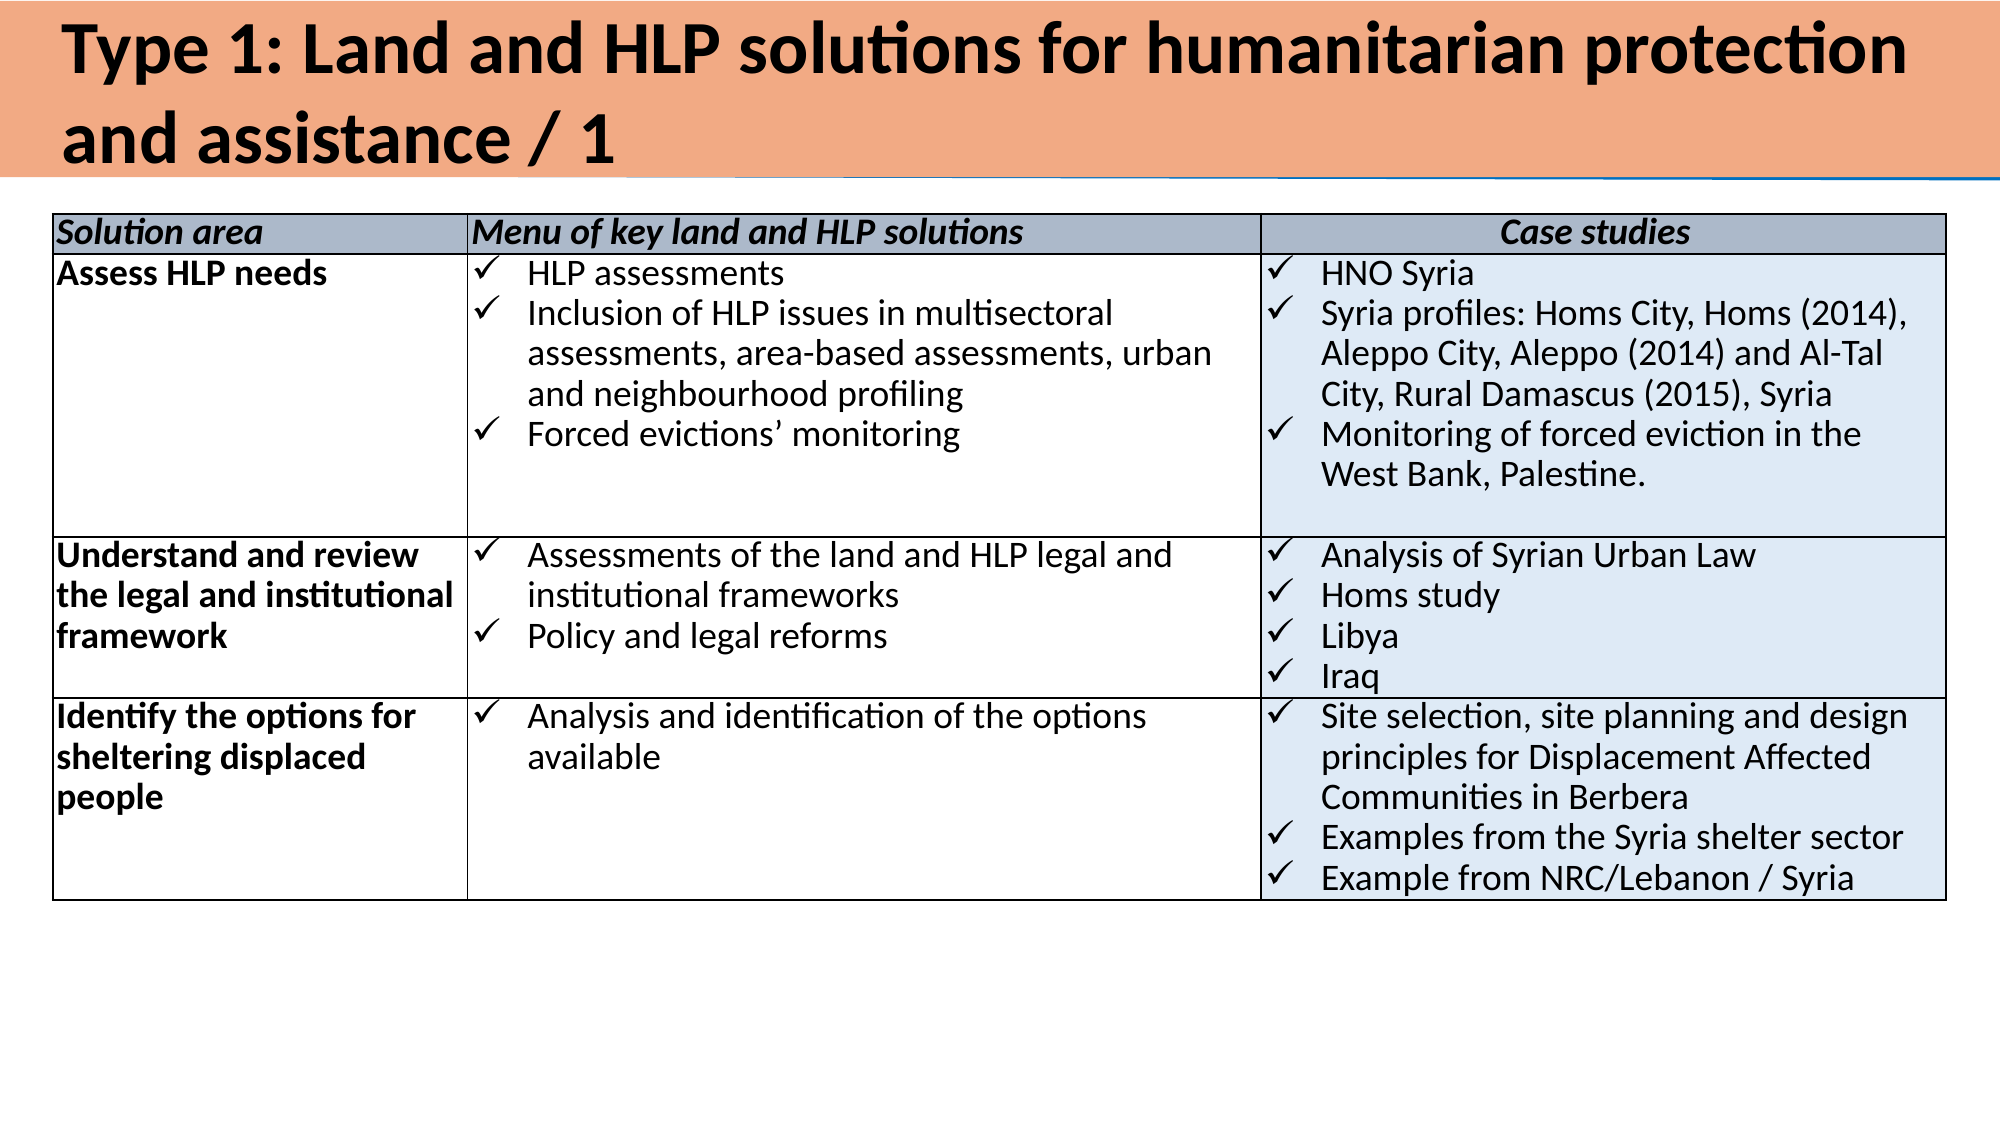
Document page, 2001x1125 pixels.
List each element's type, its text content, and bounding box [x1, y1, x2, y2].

table_header Solution area [54, 215, 467, 253]
title Type 1: Land and HLP solutions for humanitarian protection and assistance / 1 [0, 0, 2000, 172]
table_header Case studies [1262, 215, 1945, 253]
text_box [1817, 39, 1849, 145]
table_cell Understand and review the legal and institutional framework [54, 538, 467, 697]
table_header Menu of key land and HLP solutions [468, 215, 1260, 253]
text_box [0, 172, 2000, 178]
table_cell HLP assessments Inclusion of HLP issues in multisectoral assessments, area-based assessments, urban and neighbourhood profiling Forced evictions’ monitoring [468, 255, 1260, 536]
table_cell Assessments of the land and HLP legal and institutional frameworks Policy and legal reforms [468, 538, 1260, 697]
table_cell Analysis of Syrian Urban Law Homs study Libya Iraq [1262, 538, 1945, 697]
table_cell Assess HLP needs [54, 255, 467, 536]
table_cell Identify the options for sheltering displaced people [54, 699, 467, 899]
table_cell Site selection, site planning and design principles for Displacement Affected Communities in Berbera Examples from the Syria shelter sector Example from NRC/Lebanon / Syria [1262, 699, 1945, 899]
table_cell HNO Syria Syria profiles: Homs City, Homs (2014), Aleppo City, Aleppo (2014) and Al-Tal City, Rural Damascus (2015), Syria Monitoring of forced eviction in the West Bank, Palestine. [1262, 255, 1945, 536]
table_cell Analysis and identification of the options available [468, 699, 1260, 899]
